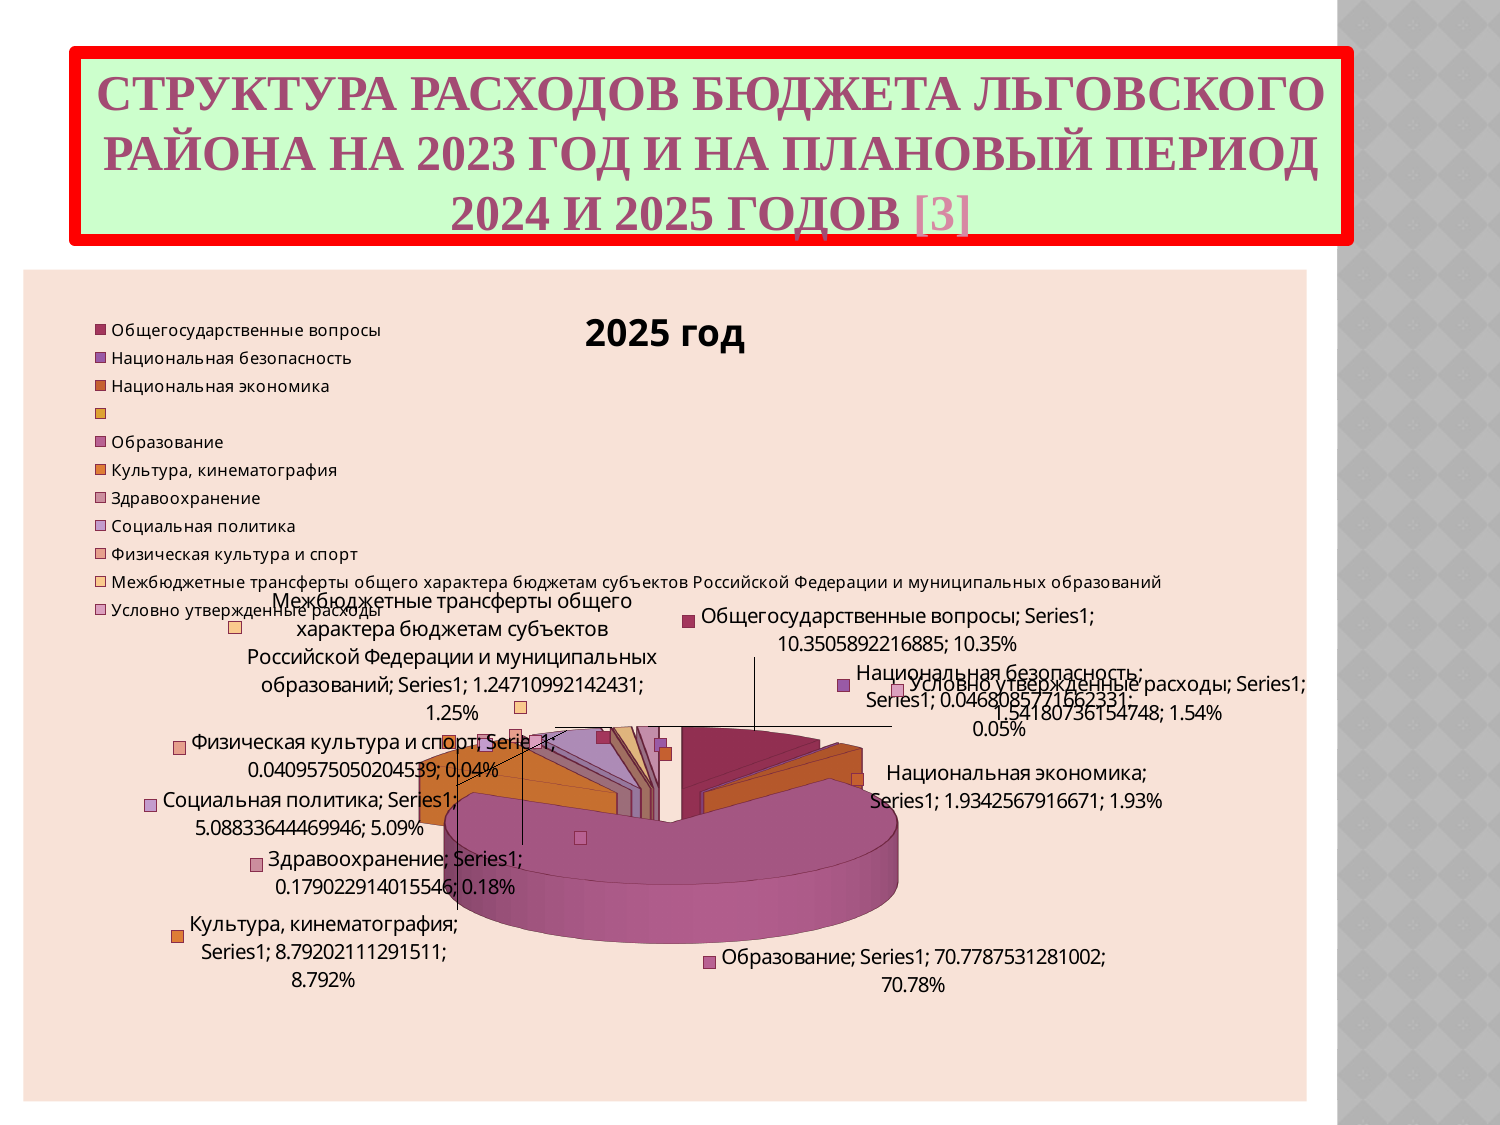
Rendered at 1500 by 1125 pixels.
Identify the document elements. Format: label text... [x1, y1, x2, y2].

title СТРУКТУРА РАСХОДОВ БЮДЖЕТА ЛЬГОВСКОГО РАЙОНА НА 2023 ГОД И НА ПЛАНОВЫЙ ПЕРИОД 2024 И 2025 ГОДОВ [3] [75, 52, 1348, 240]
chart [23, 269, 1325, 1102]
table_cell 0,01 [1337, 0, 1500, 1125]
